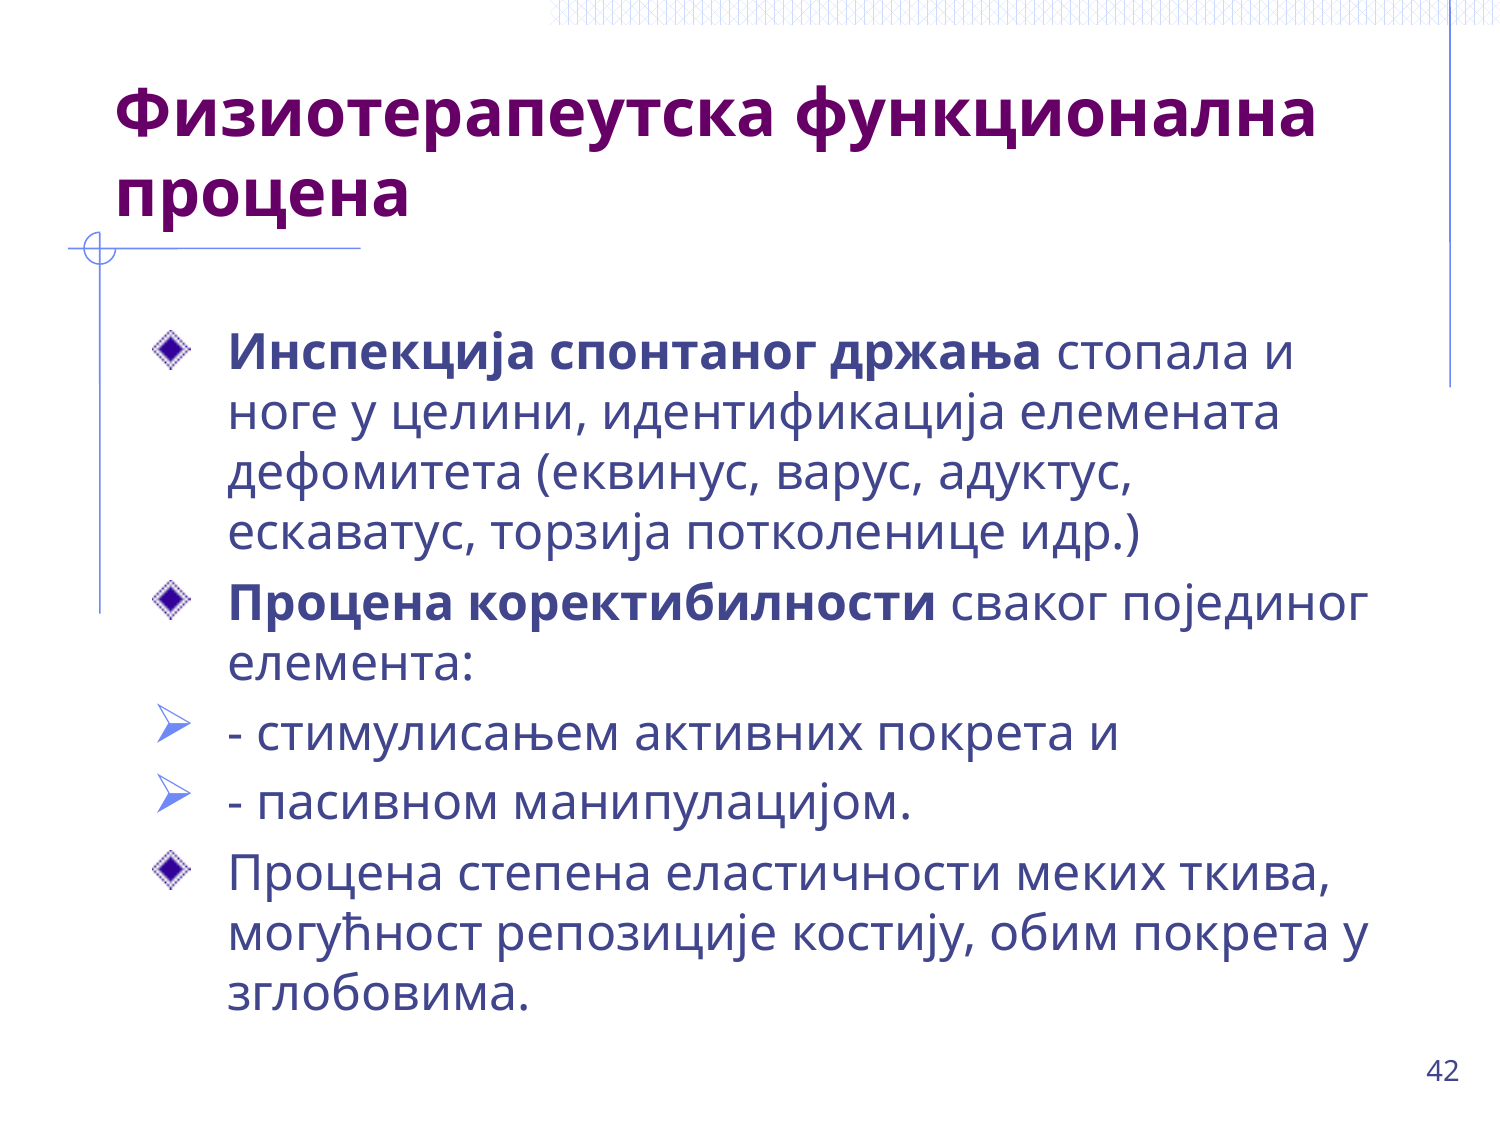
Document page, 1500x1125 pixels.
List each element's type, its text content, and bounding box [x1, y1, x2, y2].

title Физиотерапеутска функционална процена [99, 49, 1376, 238]
slide_number 42 [1162, 1025, 1475, 1100]
picture [152, 850, 191, 890]
list Инспекција спонтаног држања стопала и ноге у целини, идентификација елемената дефомитета (еквинус, варус, адуктус, ескаватус, торзија потколенице идр.) Процена коректибилности сваког појединог елемента: - стимулисањем активних покрета и - пасивном манипулацијом. Процена степена еластичности меких ткива, могућност репозиције костију, обим покрета у зглобовима. [137, 312, 1413, 988]
picture [152, 580, 191, 620]
picture [152, 330, 191, 370]
